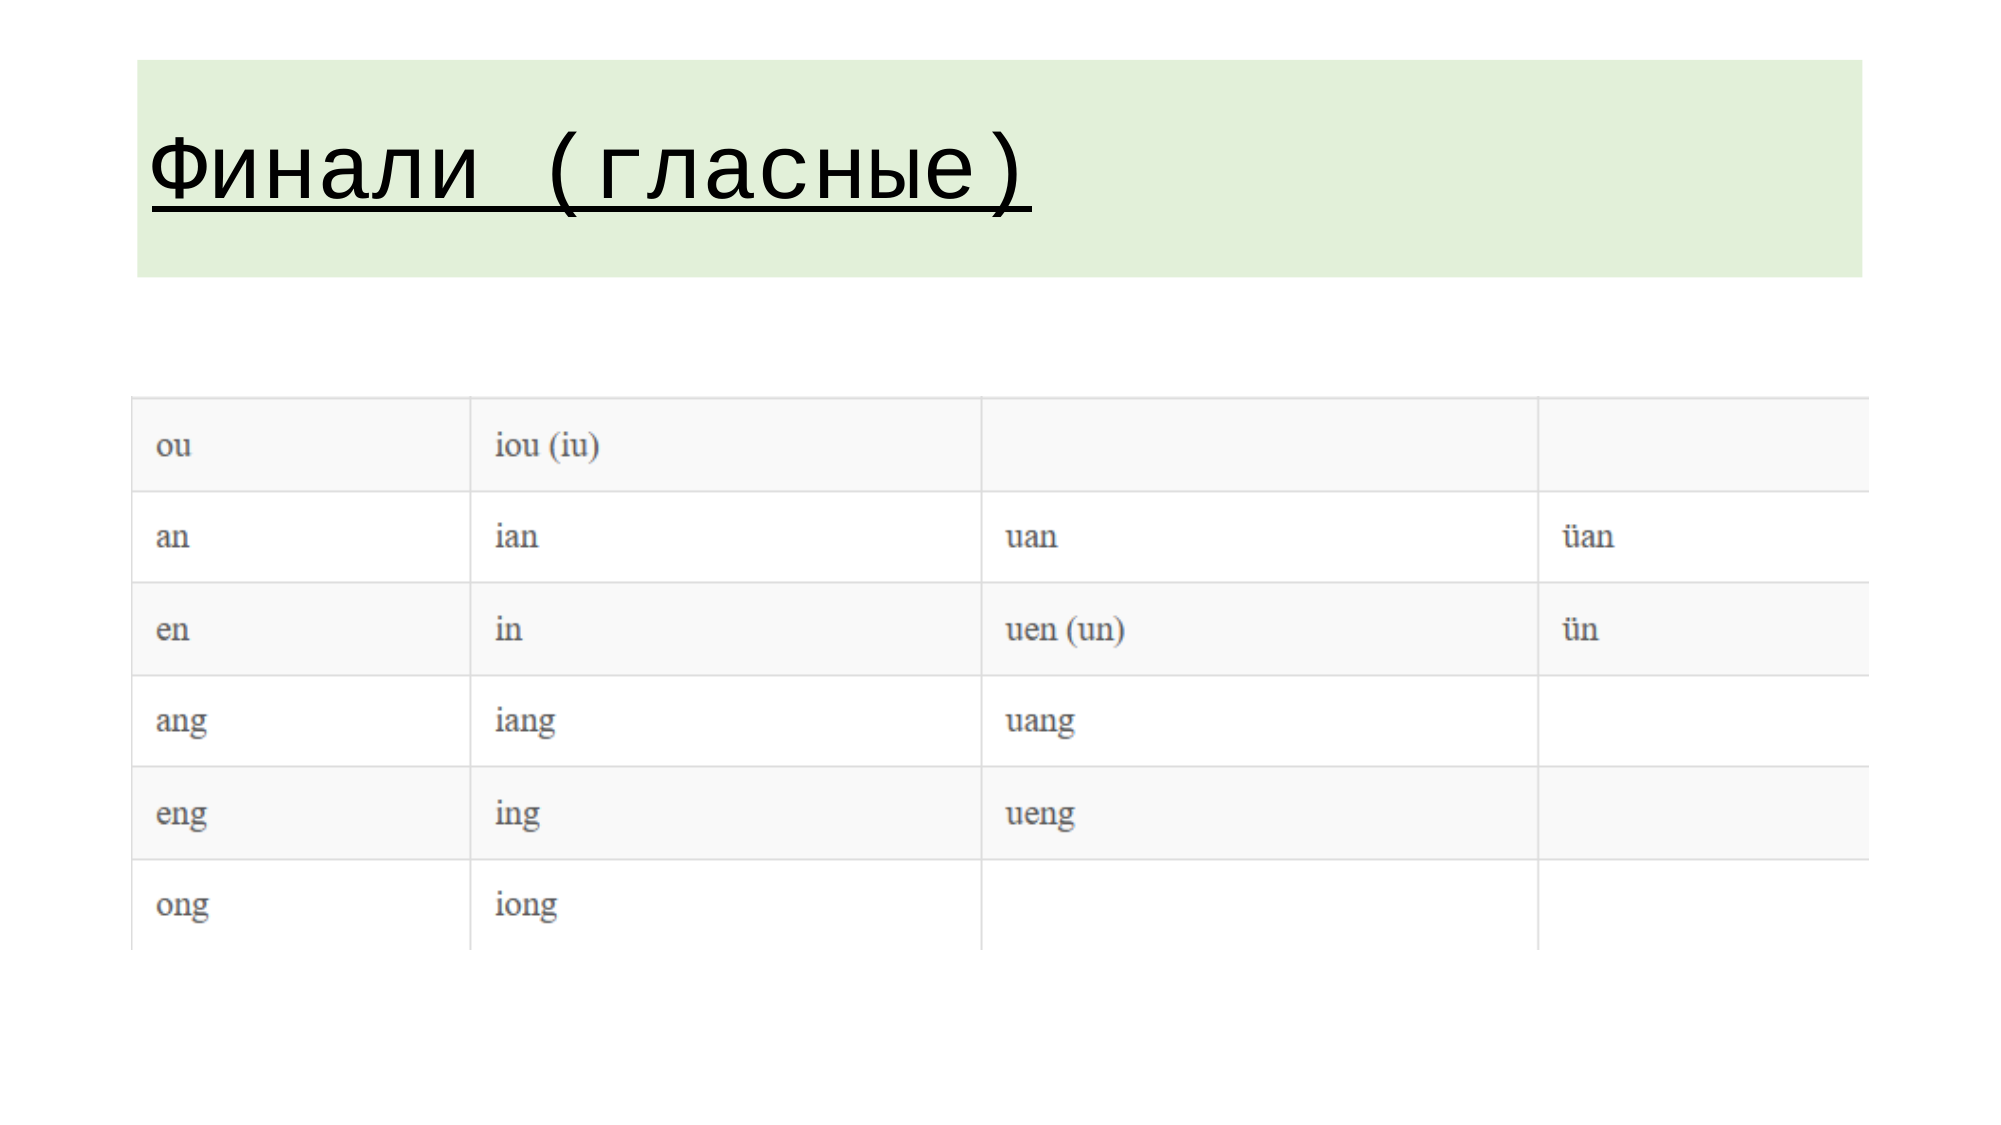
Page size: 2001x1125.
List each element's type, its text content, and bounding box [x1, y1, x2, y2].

title Финали (гласные) [137, 59, 1863, 278]
picture [131, 396, 1869, 950]
